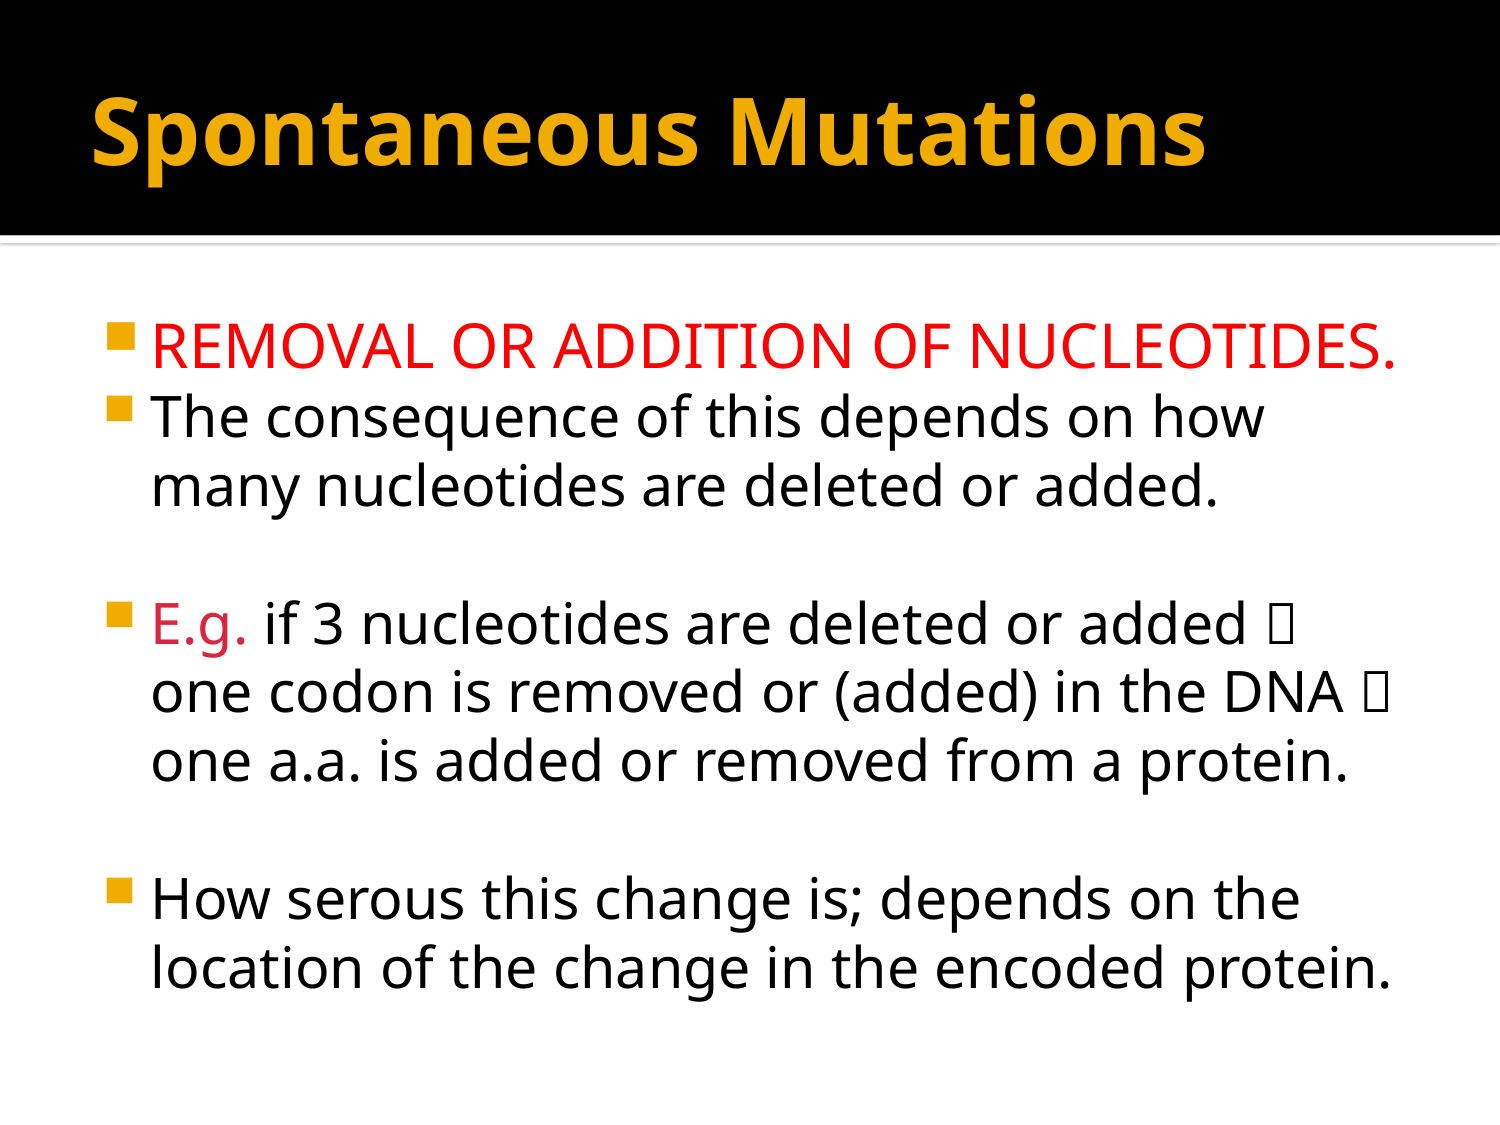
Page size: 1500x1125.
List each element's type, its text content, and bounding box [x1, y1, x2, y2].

title Spontaneous Mutations [75, 25, 1425, 231]
list Removal or Addition of Nucleotides. The consequence of this depends on how many nucleotides are deleted or added. E.g. if 3 nucleotides are deleted or added  one codon is removed or (added) in the DNA  one a.a. is added or removed from a protein. How serous this change is; depends on the location of the change in the encoded protein. [75, 291, 1425, 1089]
